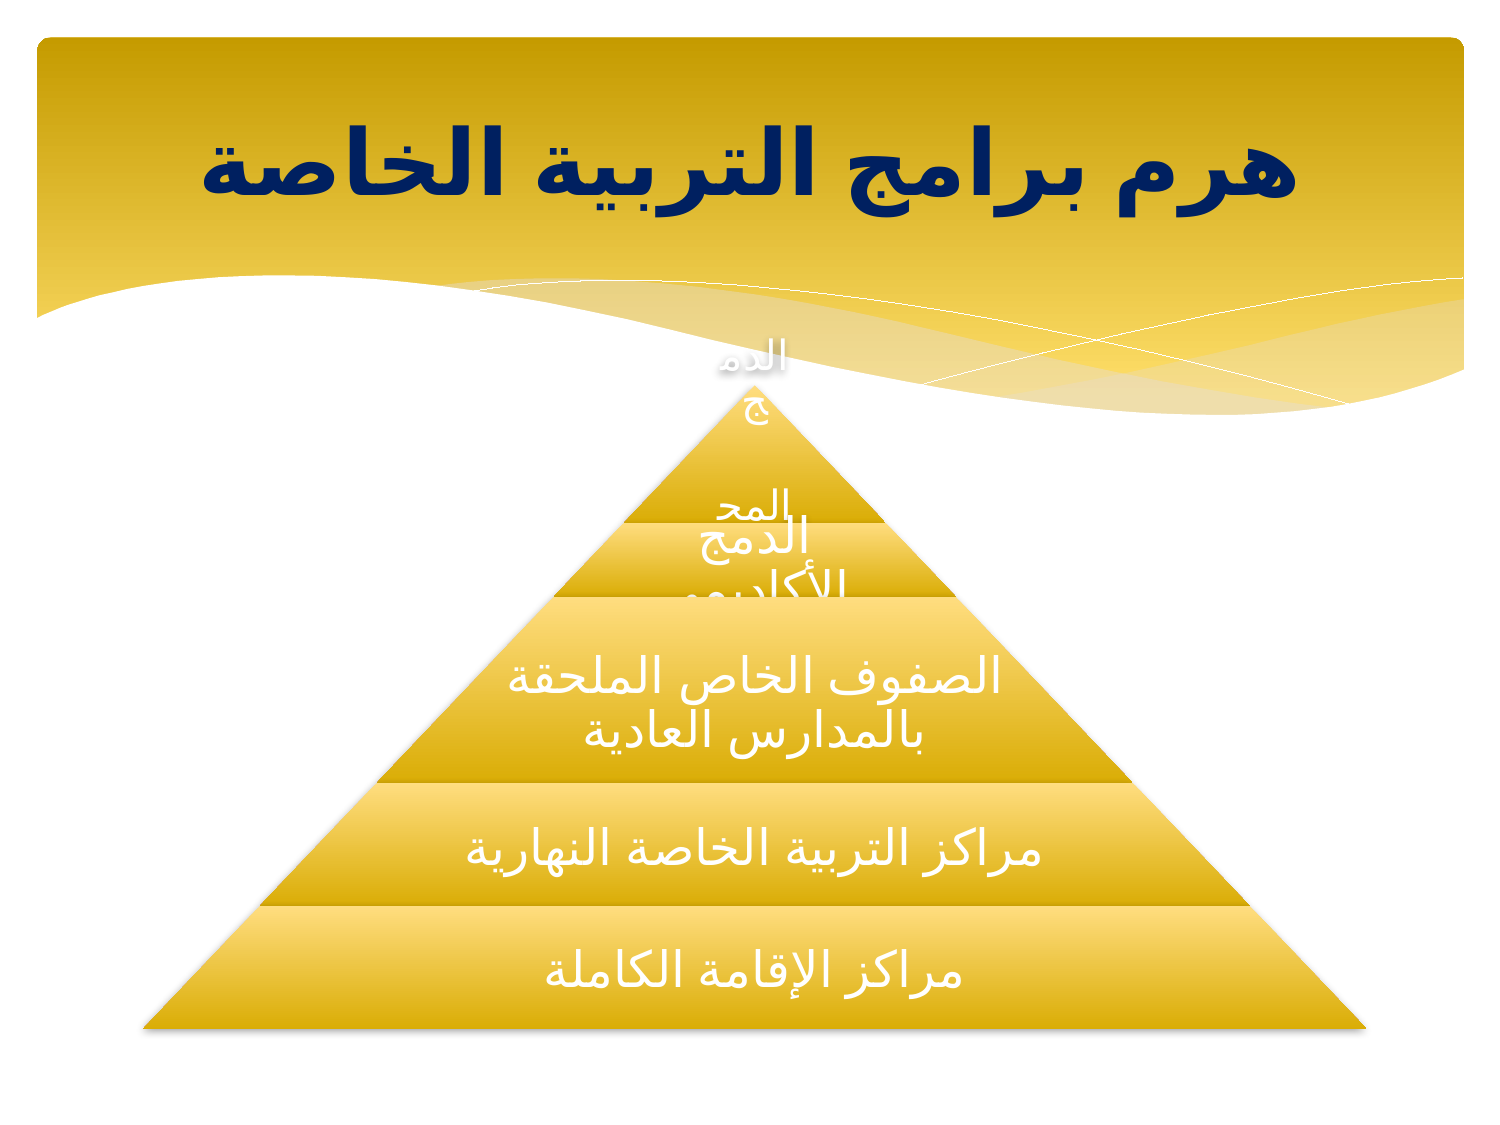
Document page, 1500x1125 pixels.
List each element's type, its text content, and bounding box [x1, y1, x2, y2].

title هرم برامج التربية الخاصة [75, 55, 1425, 261]
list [142, 385, 1367, 1030]
